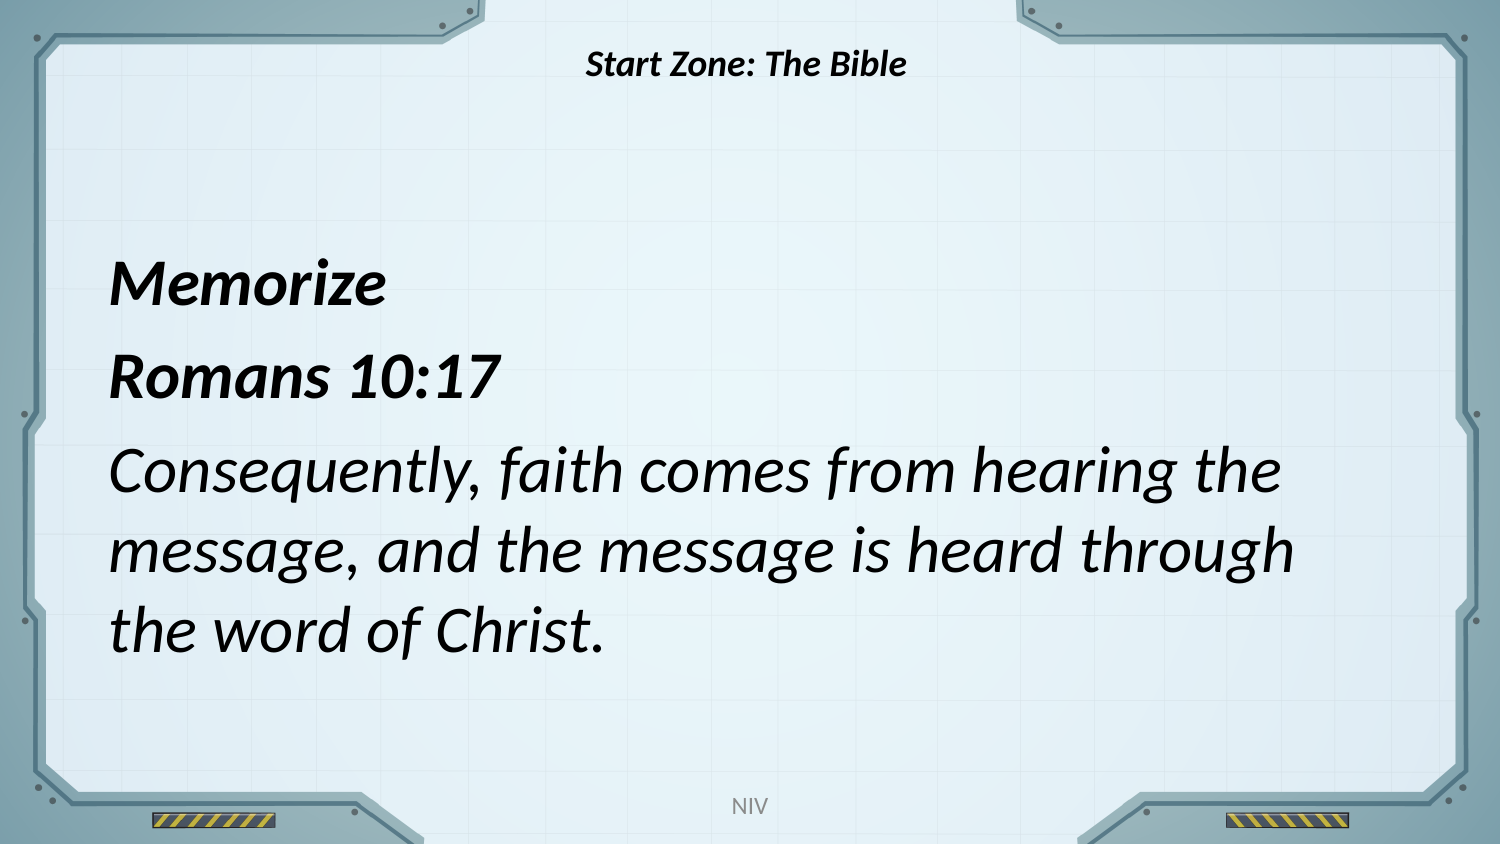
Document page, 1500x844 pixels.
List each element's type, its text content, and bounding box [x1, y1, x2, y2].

picture [0, 0, 1500, 844]
footer NIV [512, 782, 988, 828]
list Memorize Romans 10:17 Consequently, faith comes from hearing the message, and the message is heard through the word of Christ. [94, 173, 1407, 731]
text_box Start Zone: The Bible [502, 31, 992, 91]
